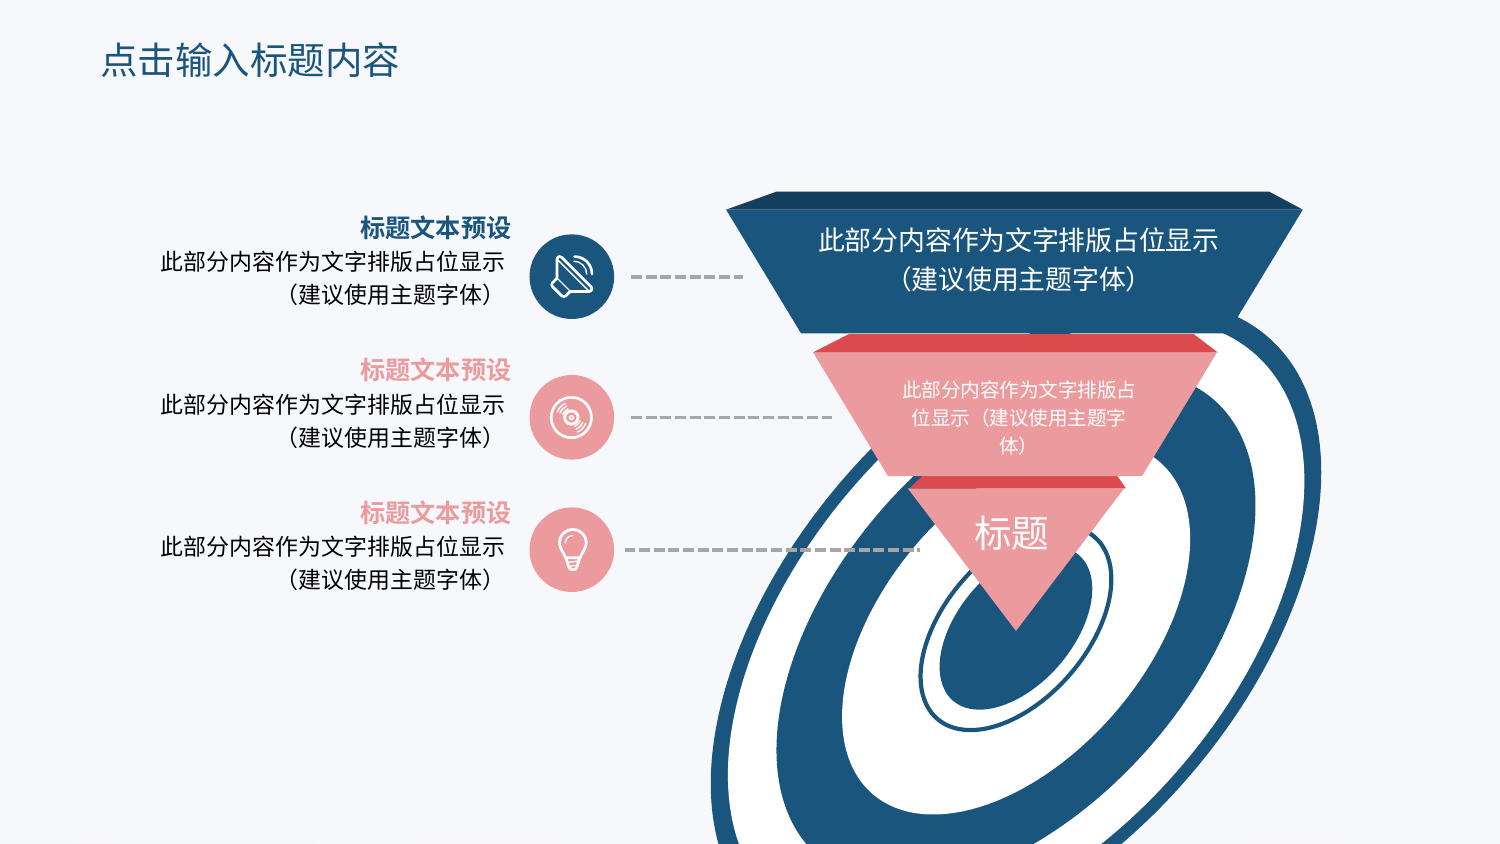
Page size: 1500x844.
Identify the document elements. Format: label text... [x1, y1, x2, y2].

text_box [725, 191, 1304, 632]
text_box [88, 211, 920, 610]
text_box 点击输入标题内容 [100, 28, 450, 91]
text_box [630, 399, 1402, 844]
